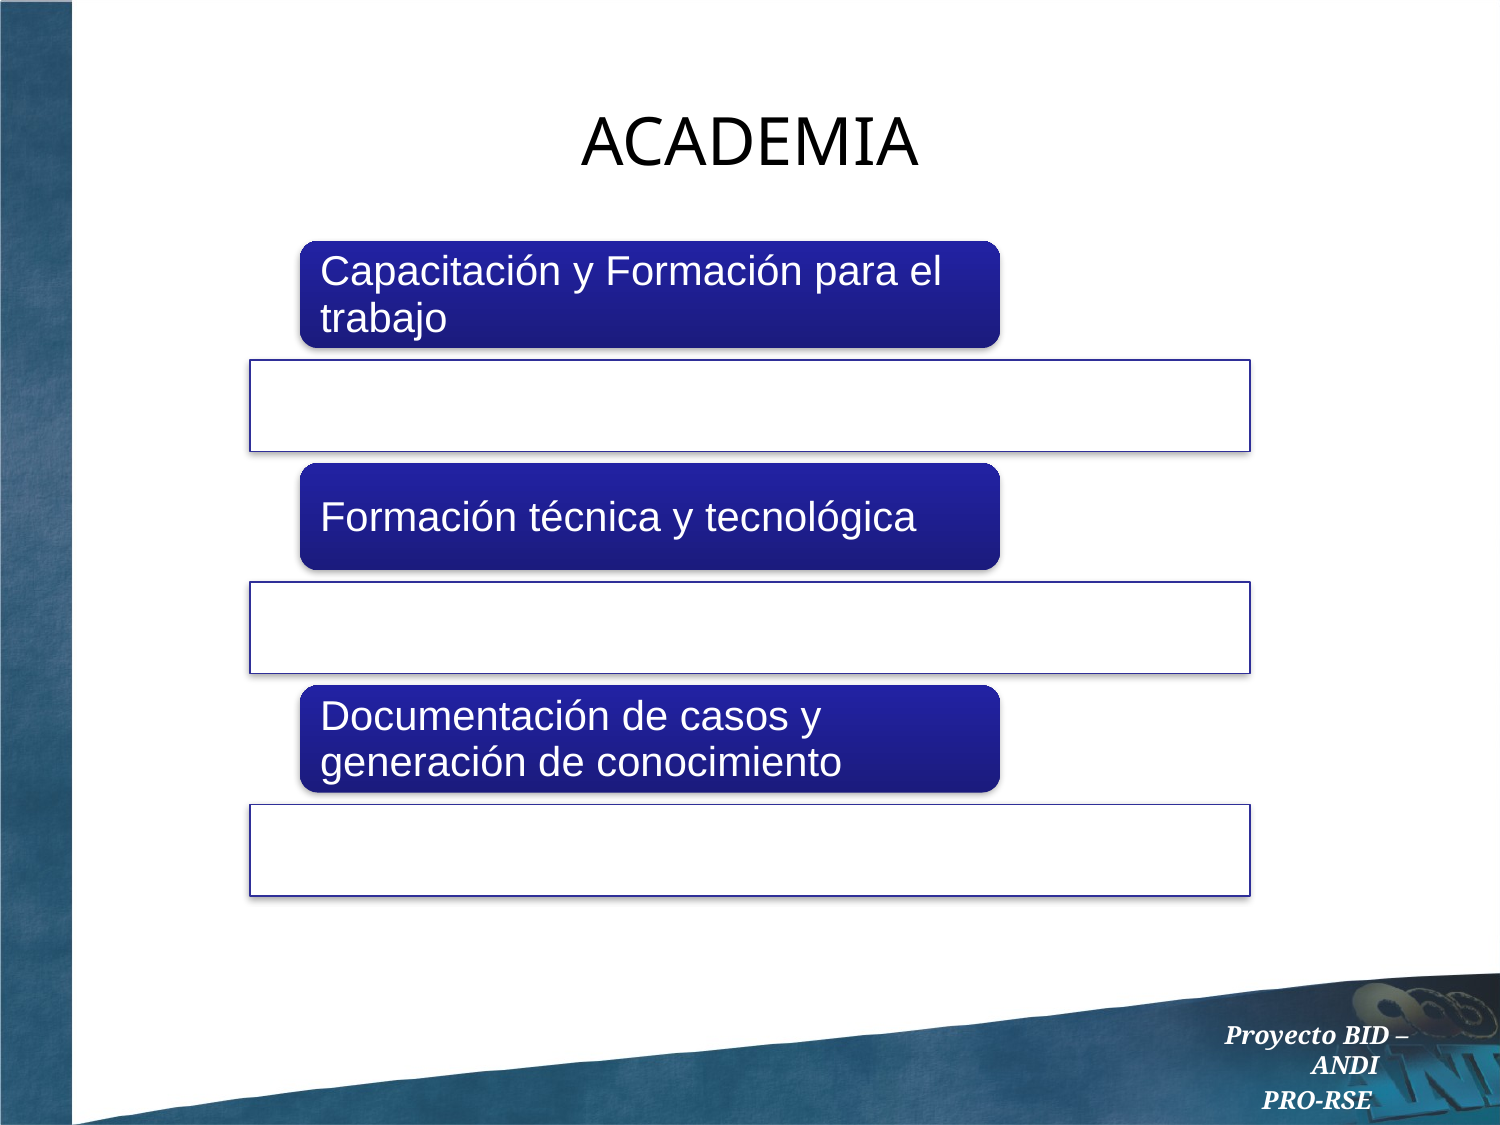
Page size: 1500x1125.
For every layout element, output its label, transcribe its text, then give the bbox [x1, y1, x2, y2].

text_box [249, 228, 1251, 897]
picture [0, 0, 1500, 1125]
text_box Proyecto BID – ANDI PRO-RSE [1174, 1012, 1459, 1079]
title ACADEMIA [74, 44, 1426, 233]
